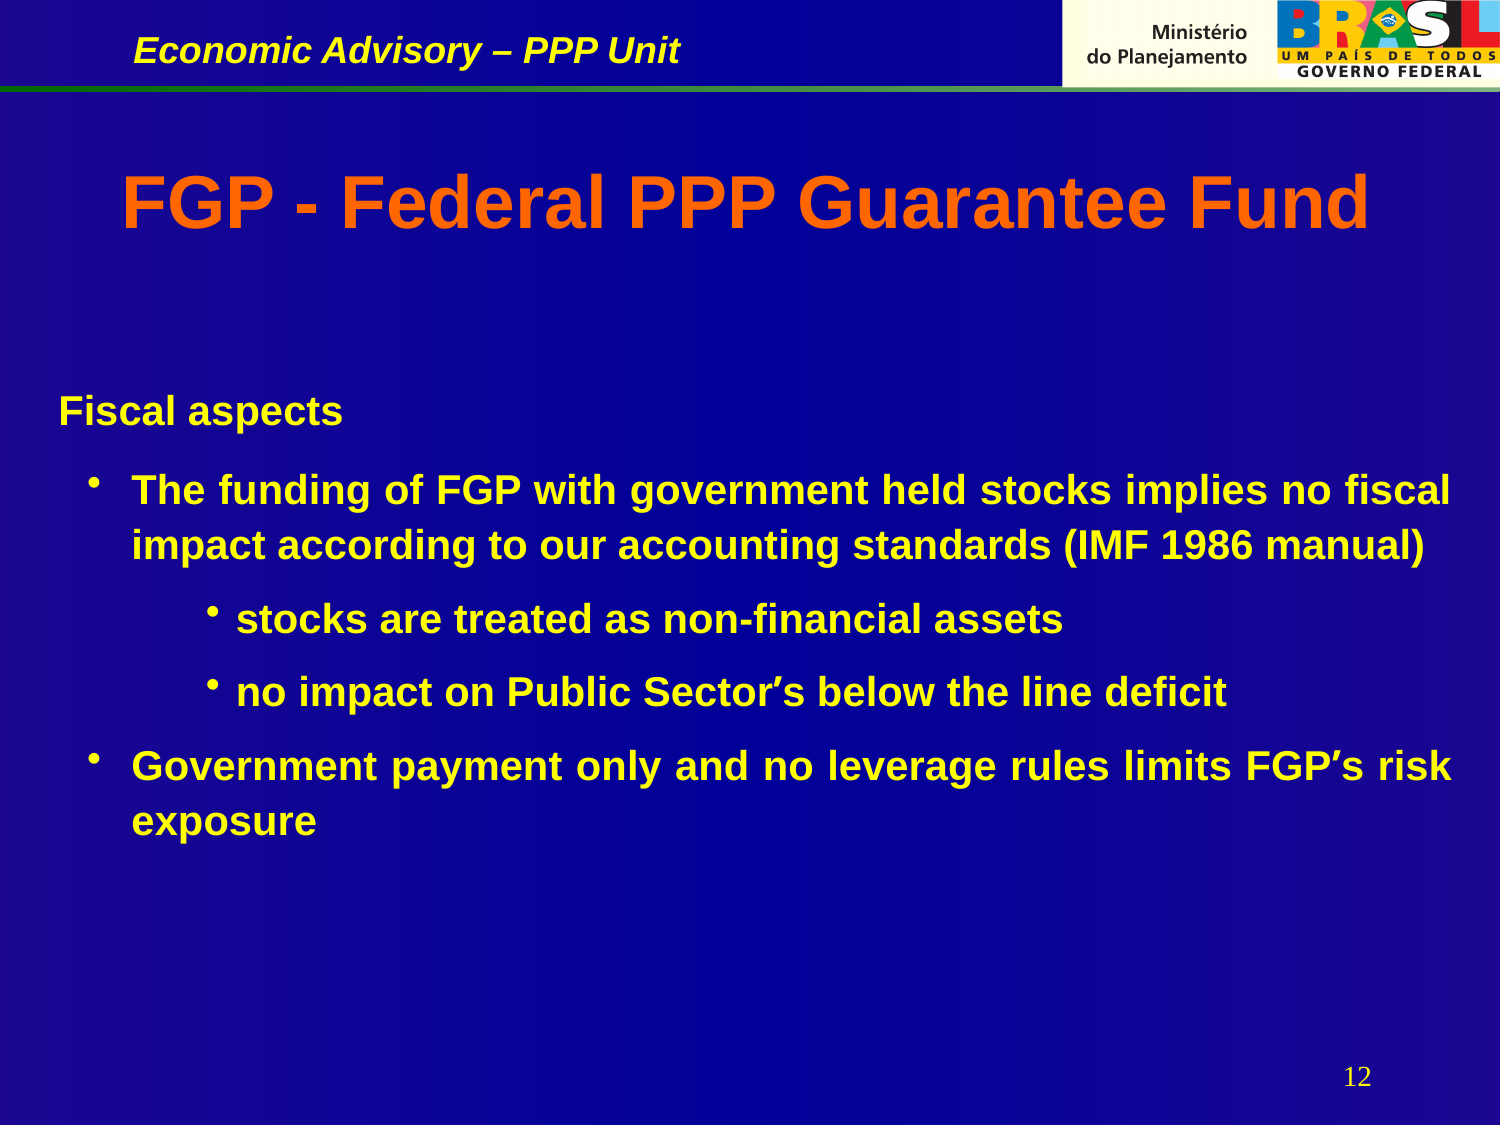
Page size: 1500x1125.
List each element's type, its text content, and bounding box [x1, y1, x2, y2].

list Fiscal aspects The funding of FGP with government held stocks implies no fiscal impact according to our accounting standards (IMF 1986 manual) stocks are treated as non-financial assets no impact on Public Sector’s below the line deficit Government payment only and no leverage rules limits FGP’s risk exposure [29, 361, 1468, 883]
slide_number 12 [1074, 1024, 1388, 1101]
title FGP - Federal PPP Guarantee Fund [52, 148, 1441, 250]
picture [1087, 0, 1500, 79]
